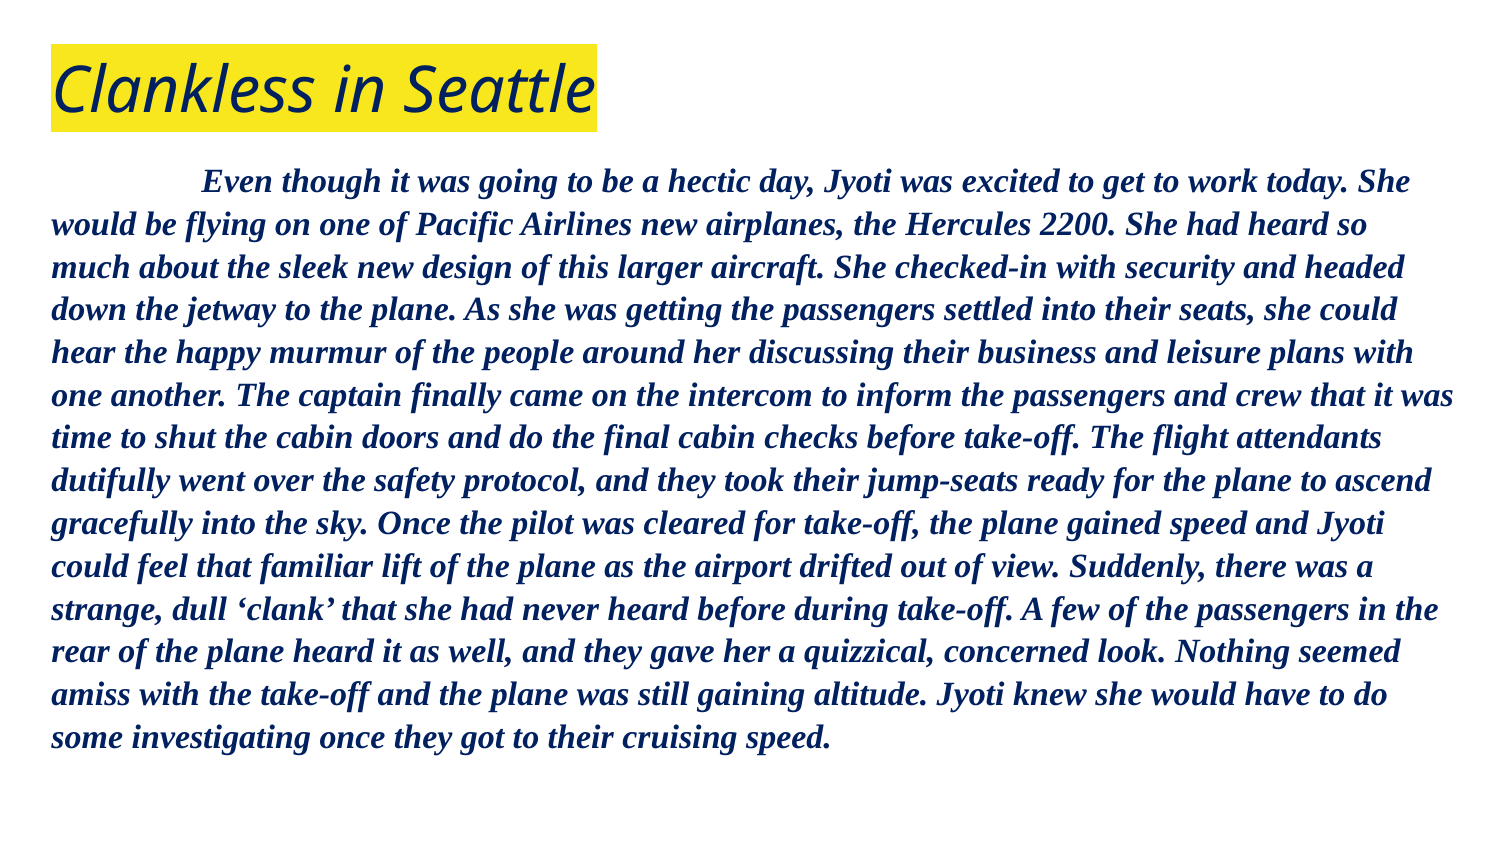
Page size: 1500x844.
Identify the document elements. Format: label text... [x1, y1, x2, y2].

title Clankless in Seattle [40, 38, 612, 141]
list Even though it was going to be a hectic day, Jyoti was excited to get to work today. She would be flying on one of Pacific Airlines new airplanes, the Hercules 2200. She had heard so much about the sleek new design of this larger aircraft. She checked-in with security and headed down the jetway to the plane. As she was getting the passengers settled into their seats, she could hear the happy murmur of the people around her discussing their business and leisure plans with one another. The captain finally came on the intercom to inform the passengers and crew that it was time to shut the cabin doors and do the final cabin checks before take-off. The flight attendants dutifully went over the safety protocol, and they took their jump-seats ready for the plane to ascend gracefully into the sky. Once the pilot was cleared for take-off, the plane gained speed and Jyoti could feel that familiar lift of the plane as the airport drifted out of view. Suddenly, there was a strange, dull ‘clank’ that she had never heard before during take-off. A few of the passengers in the rear of the plane heard it as well, and they gave her a quizzical, concerned look. Nothing seemed amiss with the take-off and the plane was still gaining altitude. Jyoti knew she would have to do some investigating once they got to their cruising speed. [40, 150, 1468, 785]
